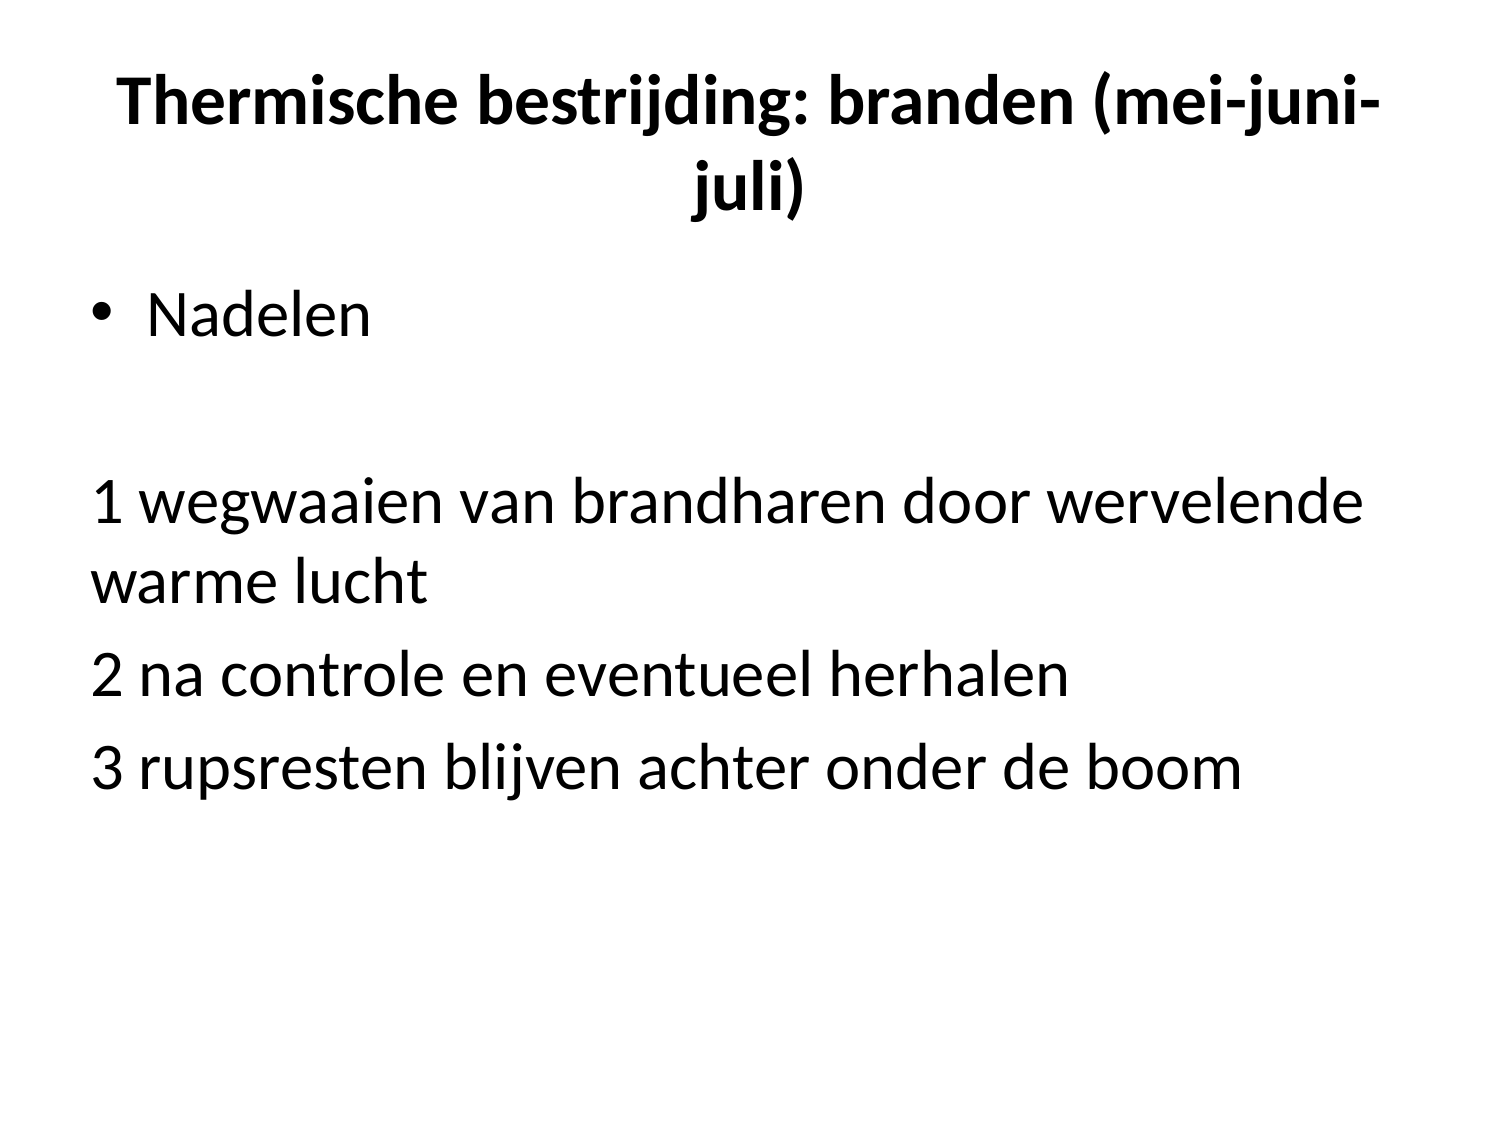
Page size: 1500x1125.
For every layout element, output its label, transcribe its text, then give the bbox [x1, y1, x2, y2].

title Thermische bestrijding: branden (mei-juni-juli) [75, 45, 1425, 233]
list Nadelen 1 wegwaaien van brandharen door wervelende warme lucht 2 na controle en eventueel herhalen 3 rupsresten blijven achter onder de boom [75, 262, 1425, 1005]
